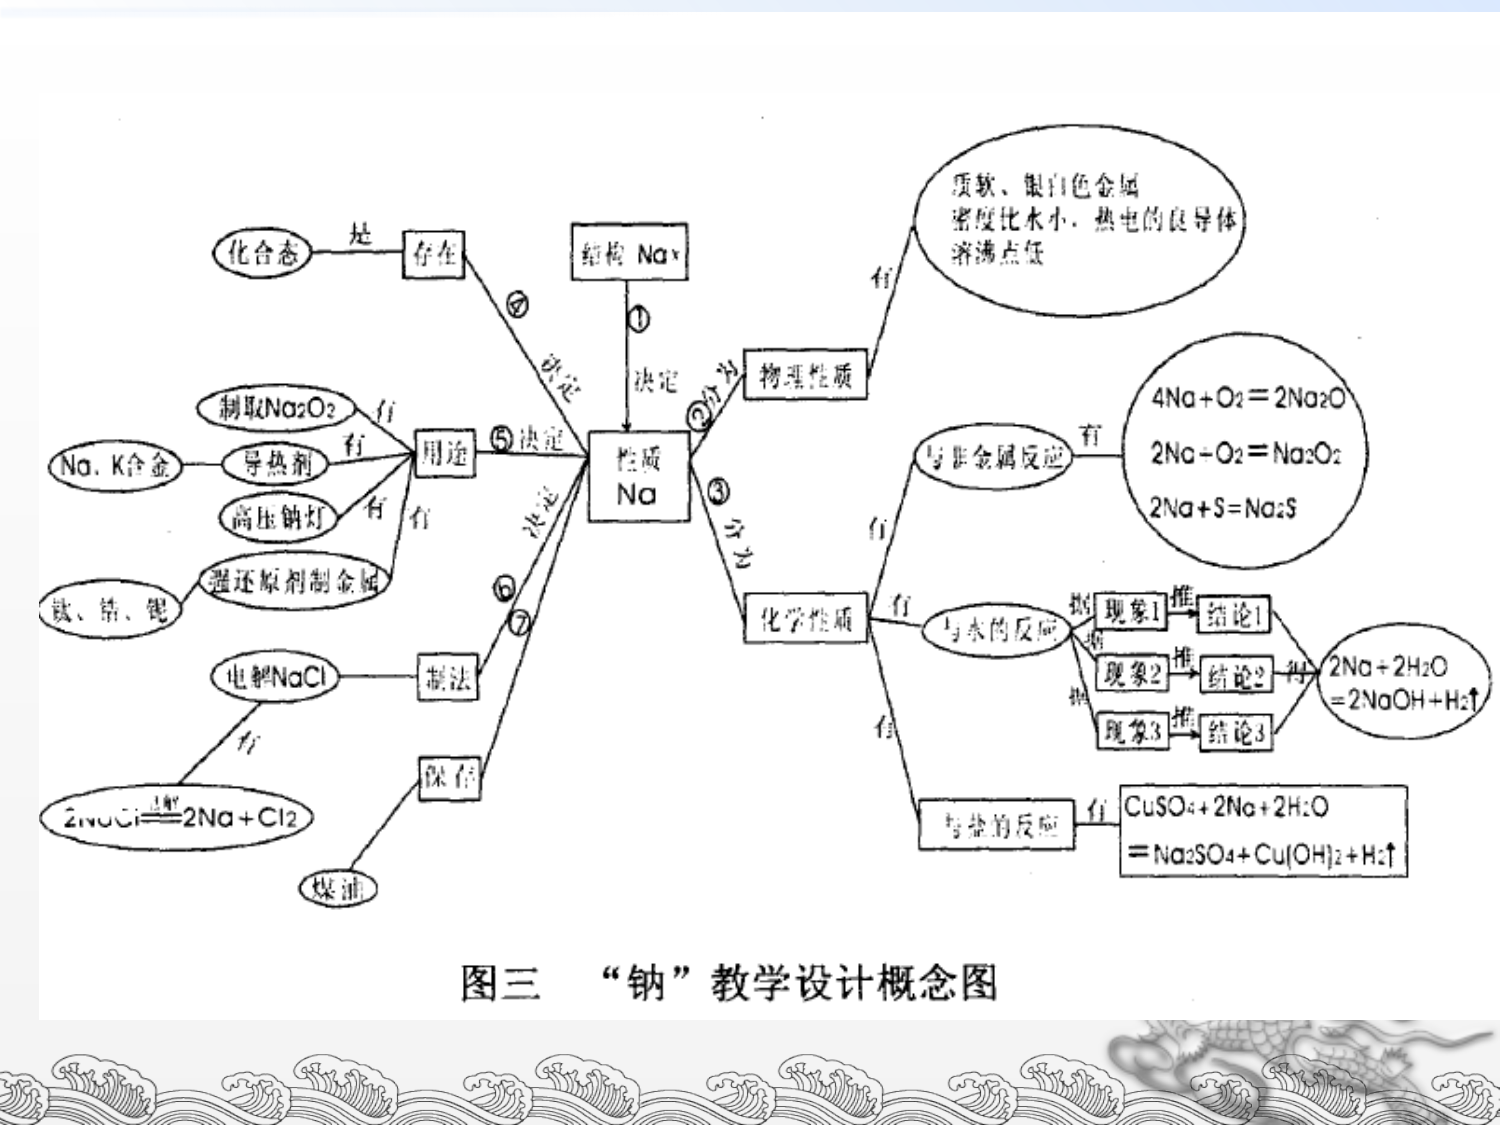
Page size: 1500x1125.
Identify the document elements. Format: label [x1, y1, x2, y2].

picture [39, 93, 1500, 1021]
